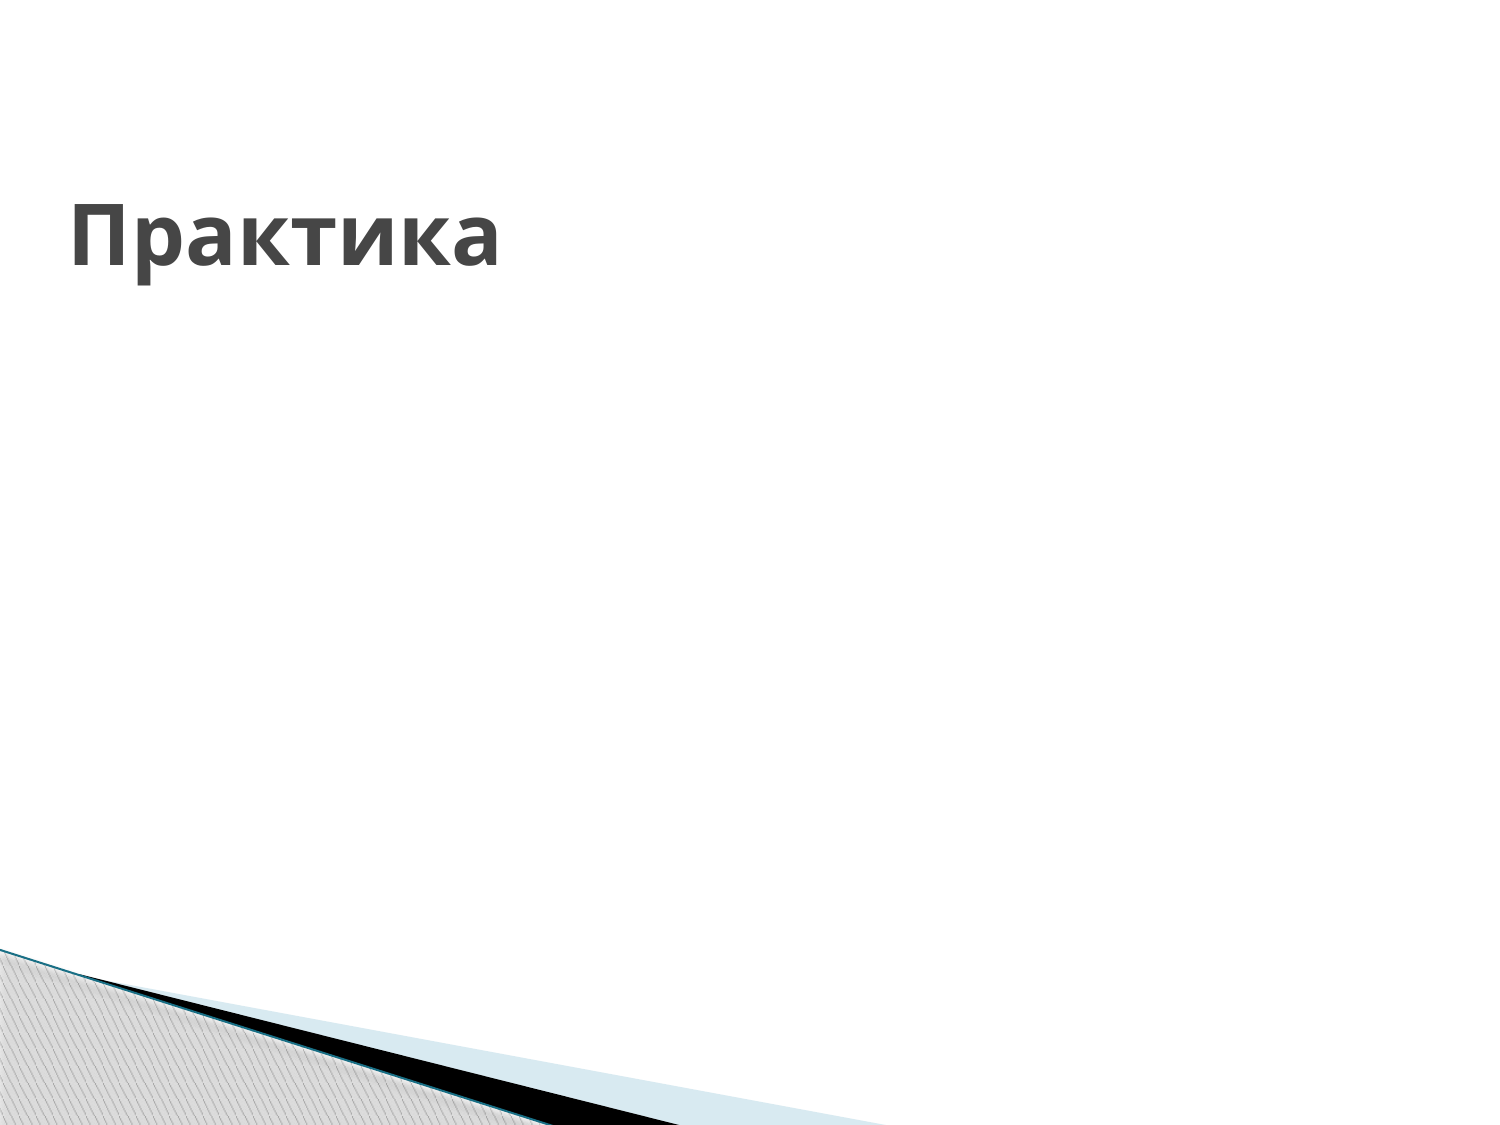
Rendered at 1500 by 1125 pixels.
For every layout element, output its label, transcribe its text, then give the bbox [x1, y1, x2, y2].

title Практика [53, 137, 1404, 325]
